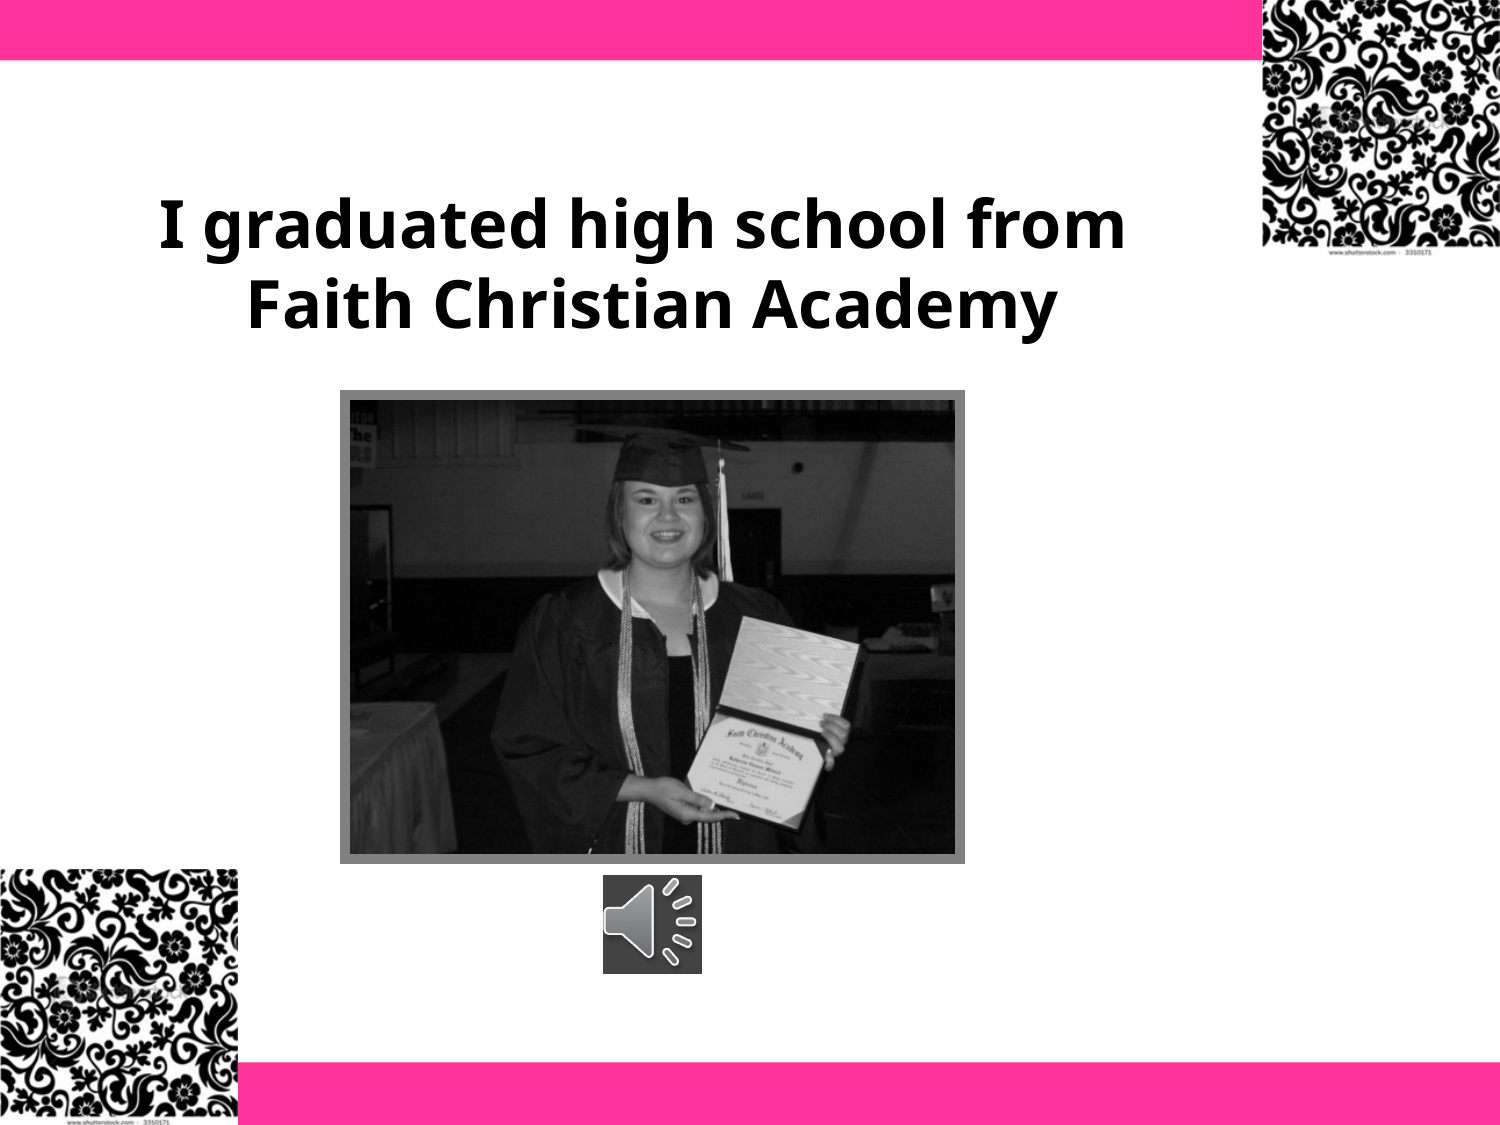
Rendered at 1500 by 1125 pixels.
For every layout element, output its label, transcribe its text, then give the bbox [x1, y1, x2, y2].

text_box [0, 0, 1260, 61]
text_box I graduated high school from Faith Christian Academy [74, 174, 1213, 350]
picture [0, 869, 238, 1125]
picture [1262, 0, 1500, 259]
picture [602, 874, 703, 975]
text_box [241, 1062, 1500, 1125]
picture [349, 399, 956, 855]
